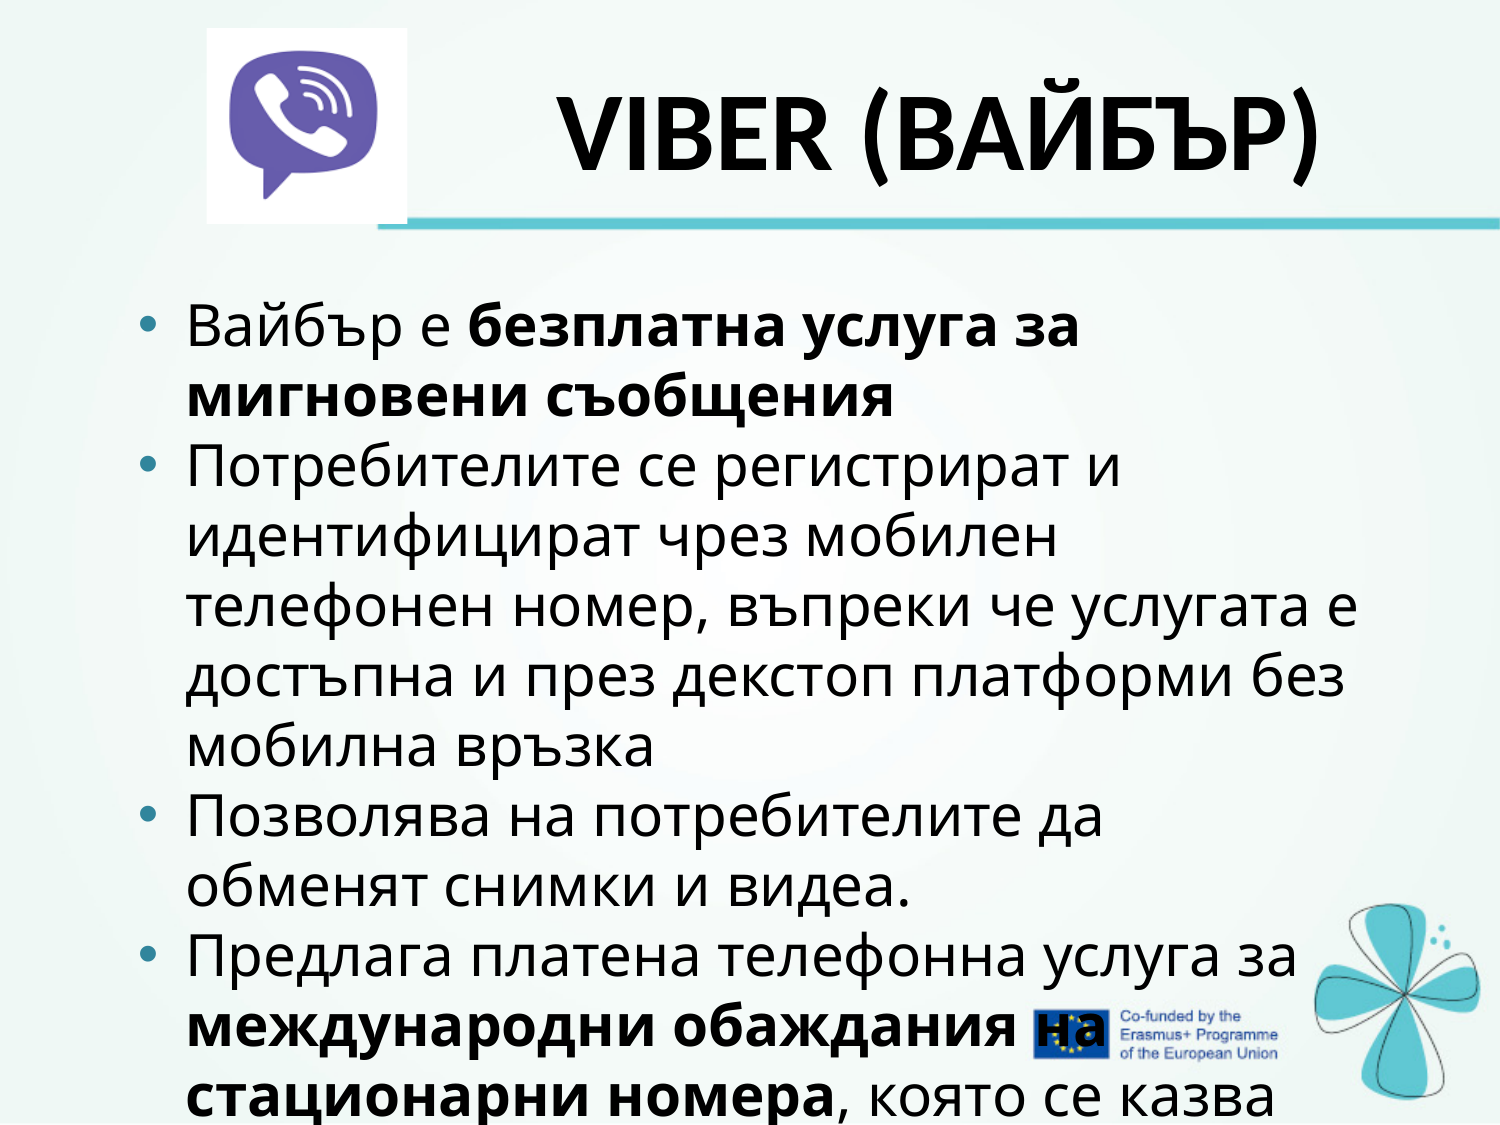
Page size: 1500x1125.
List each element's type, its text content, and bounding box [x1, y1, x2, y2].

text_box VIBER (ВАЙБЪР) [501, 50, 1365, 200]
text_box Вайбър е безплатна услуга за мигновени съобщения Потребителите се регистрират и идентифицират чрез мобилен телефонен номер, въпреки че услугата е достъпна и през декстоп платформи без мобилна връзка Позволява на потребителите да обменят снимки и видеа. Предлага платена телефонна услуга за международни обаждания на стационарни номера, която се казва Viber Out [123, 281, 1377, 1125]
picture [0, 0, 1500, 1125]
